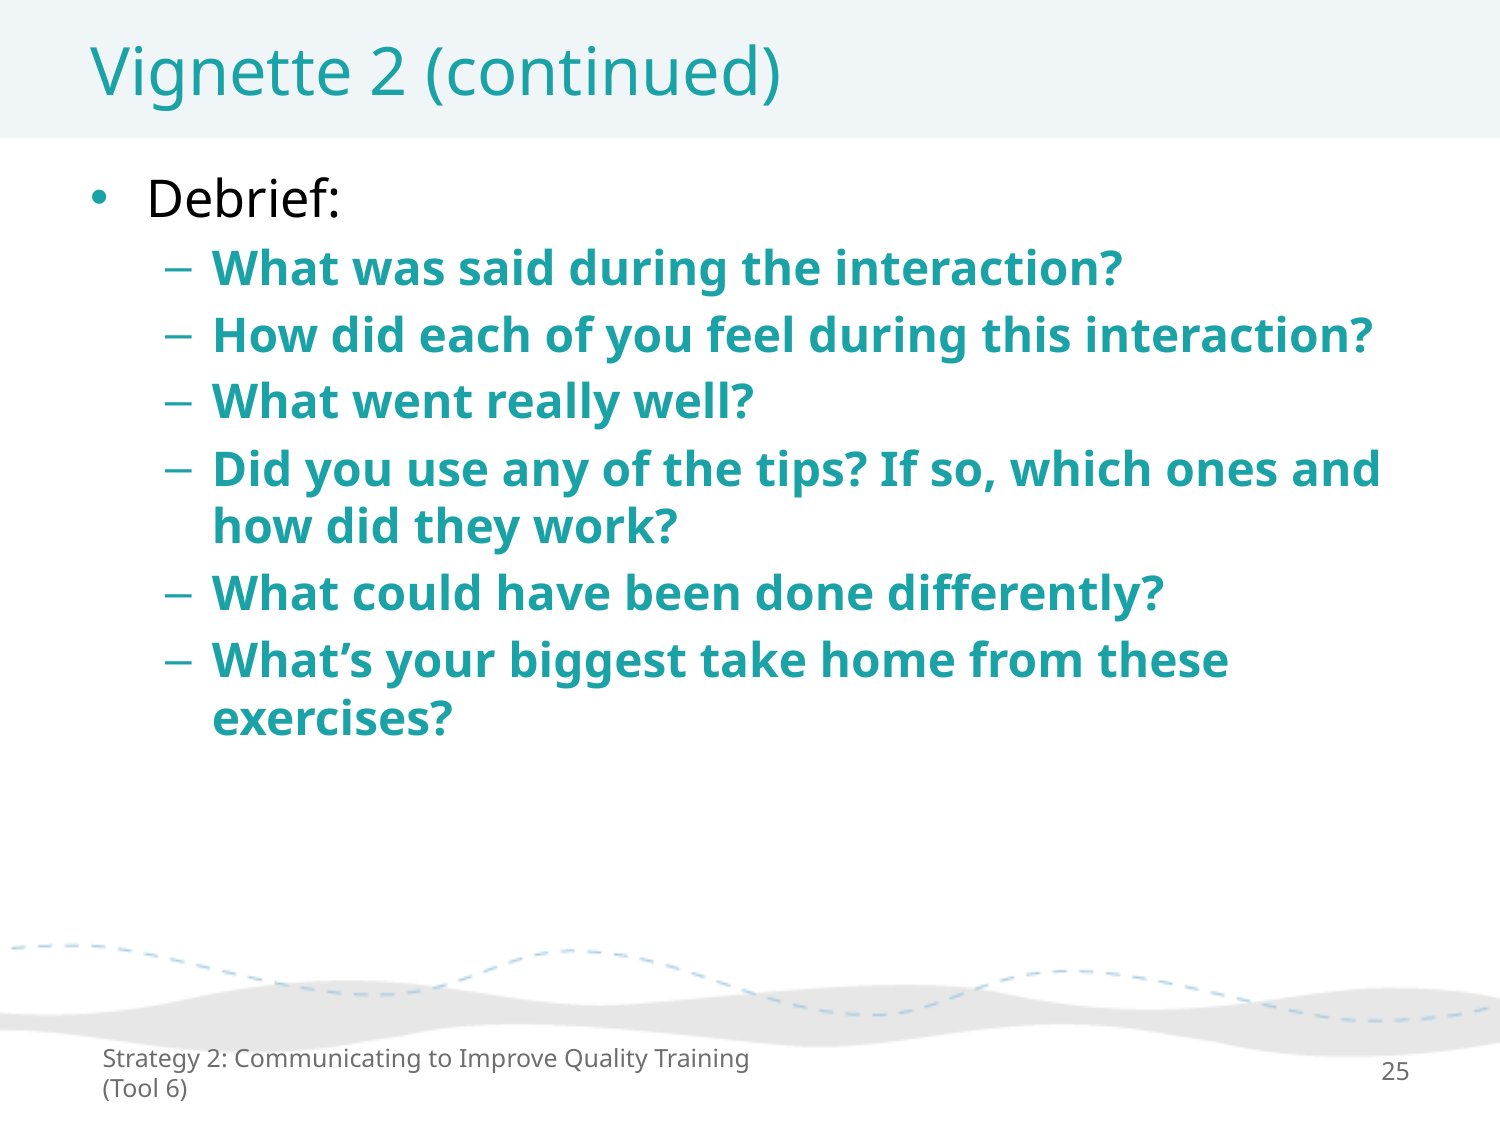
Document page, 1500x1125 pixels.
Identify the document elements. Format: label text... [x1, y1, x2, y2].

list Debrief: What was said during the interaction? How did each of you feel during this interaction? What went really well? Did you use any of the tips? If so, which ones and how did they work? What could have been done differently? What’s your biggest take home from these exercises? [75, 157, 1425, 900]
footer Strategy 2: Communicating to Improve Quality Training (Tool 6) [87, 1042, 825, 1103]
picture [0, 0, 1500, 1125]
title Vignette 2 (continued) [75, 0, 1425, 138]
slide_number 25 [1074, 1042, 1425, 1103]
